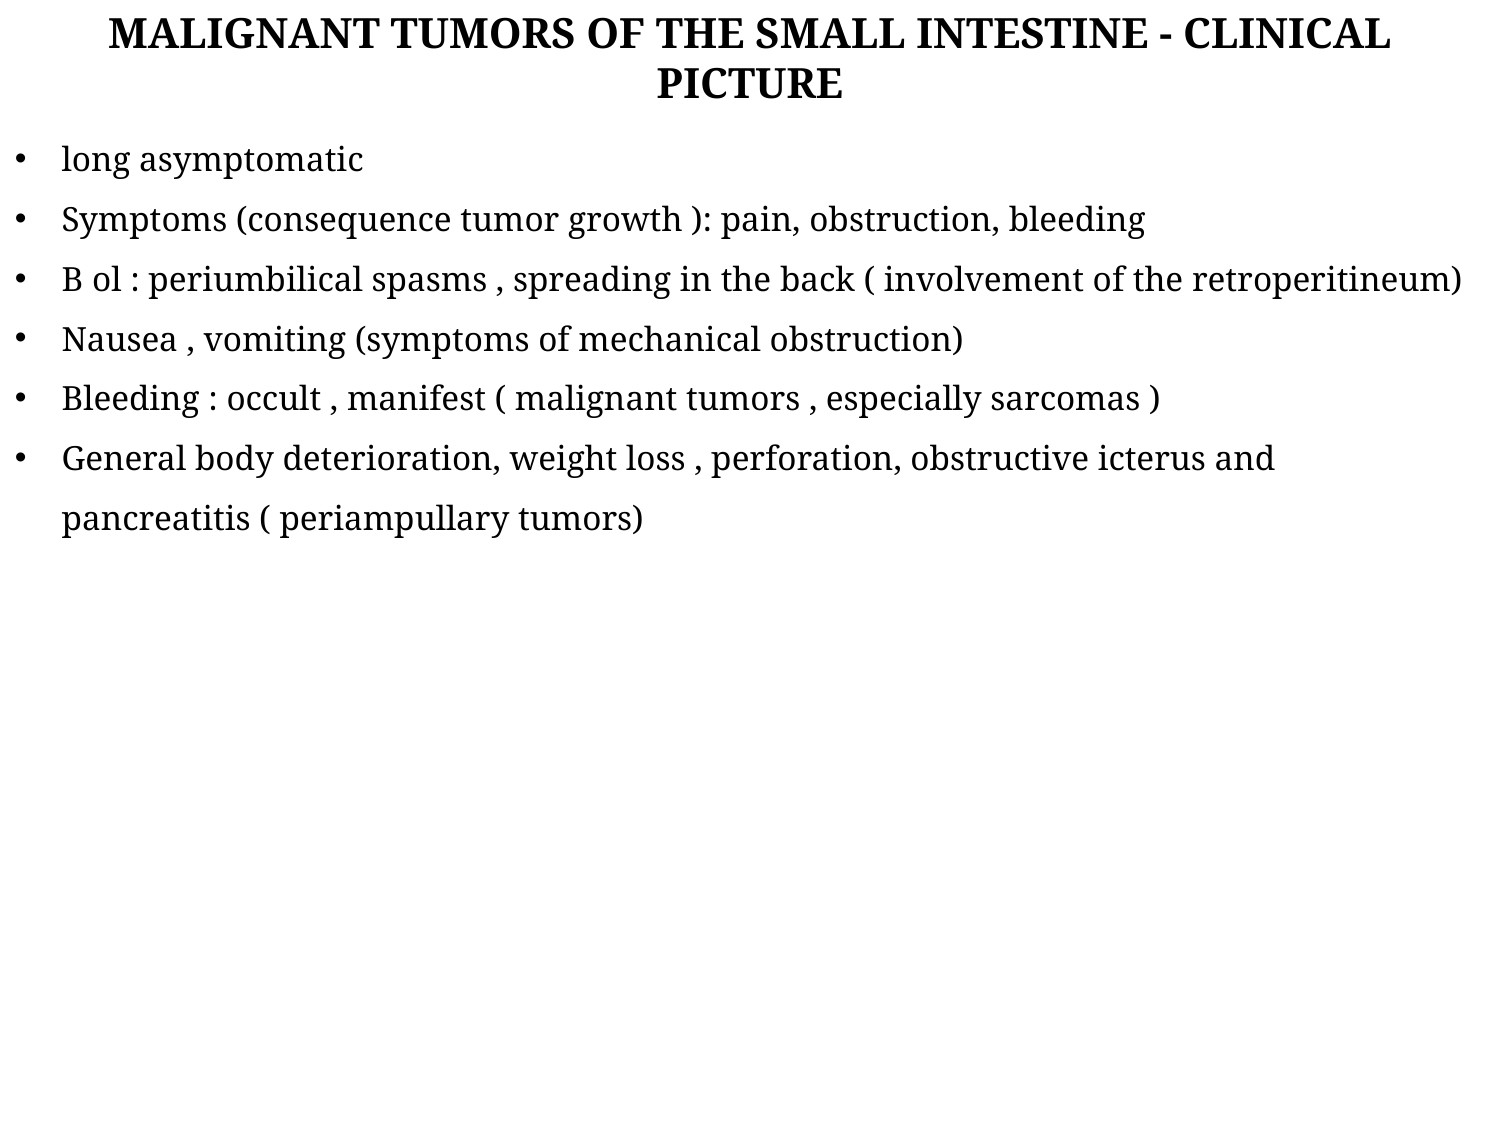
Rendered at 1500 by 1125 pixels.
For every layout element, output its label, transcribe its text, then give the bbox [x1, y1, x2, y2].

text_box long asymptomatic Symptoms (consequence tumor growth ): pain, obstruction, bleeding B ol : periumbilical spasms , spreading in the back ( involvement of the retroperitineum) Nausea , vomiting (symptoms of mechanical obstruction) Bleeding : occult , manifest ( malignant tumors , especially sarcomas ) General body deterioration, weight loss , perforation, obstructive icterus and pancreatitis ( periampullary tumors) [0, 110, 1488, 545]
text_box MALIGNANT TUMORS OF THE SMALL INTESTINE - CLINICAL PICTURE [0, 0, 1500, 63]
